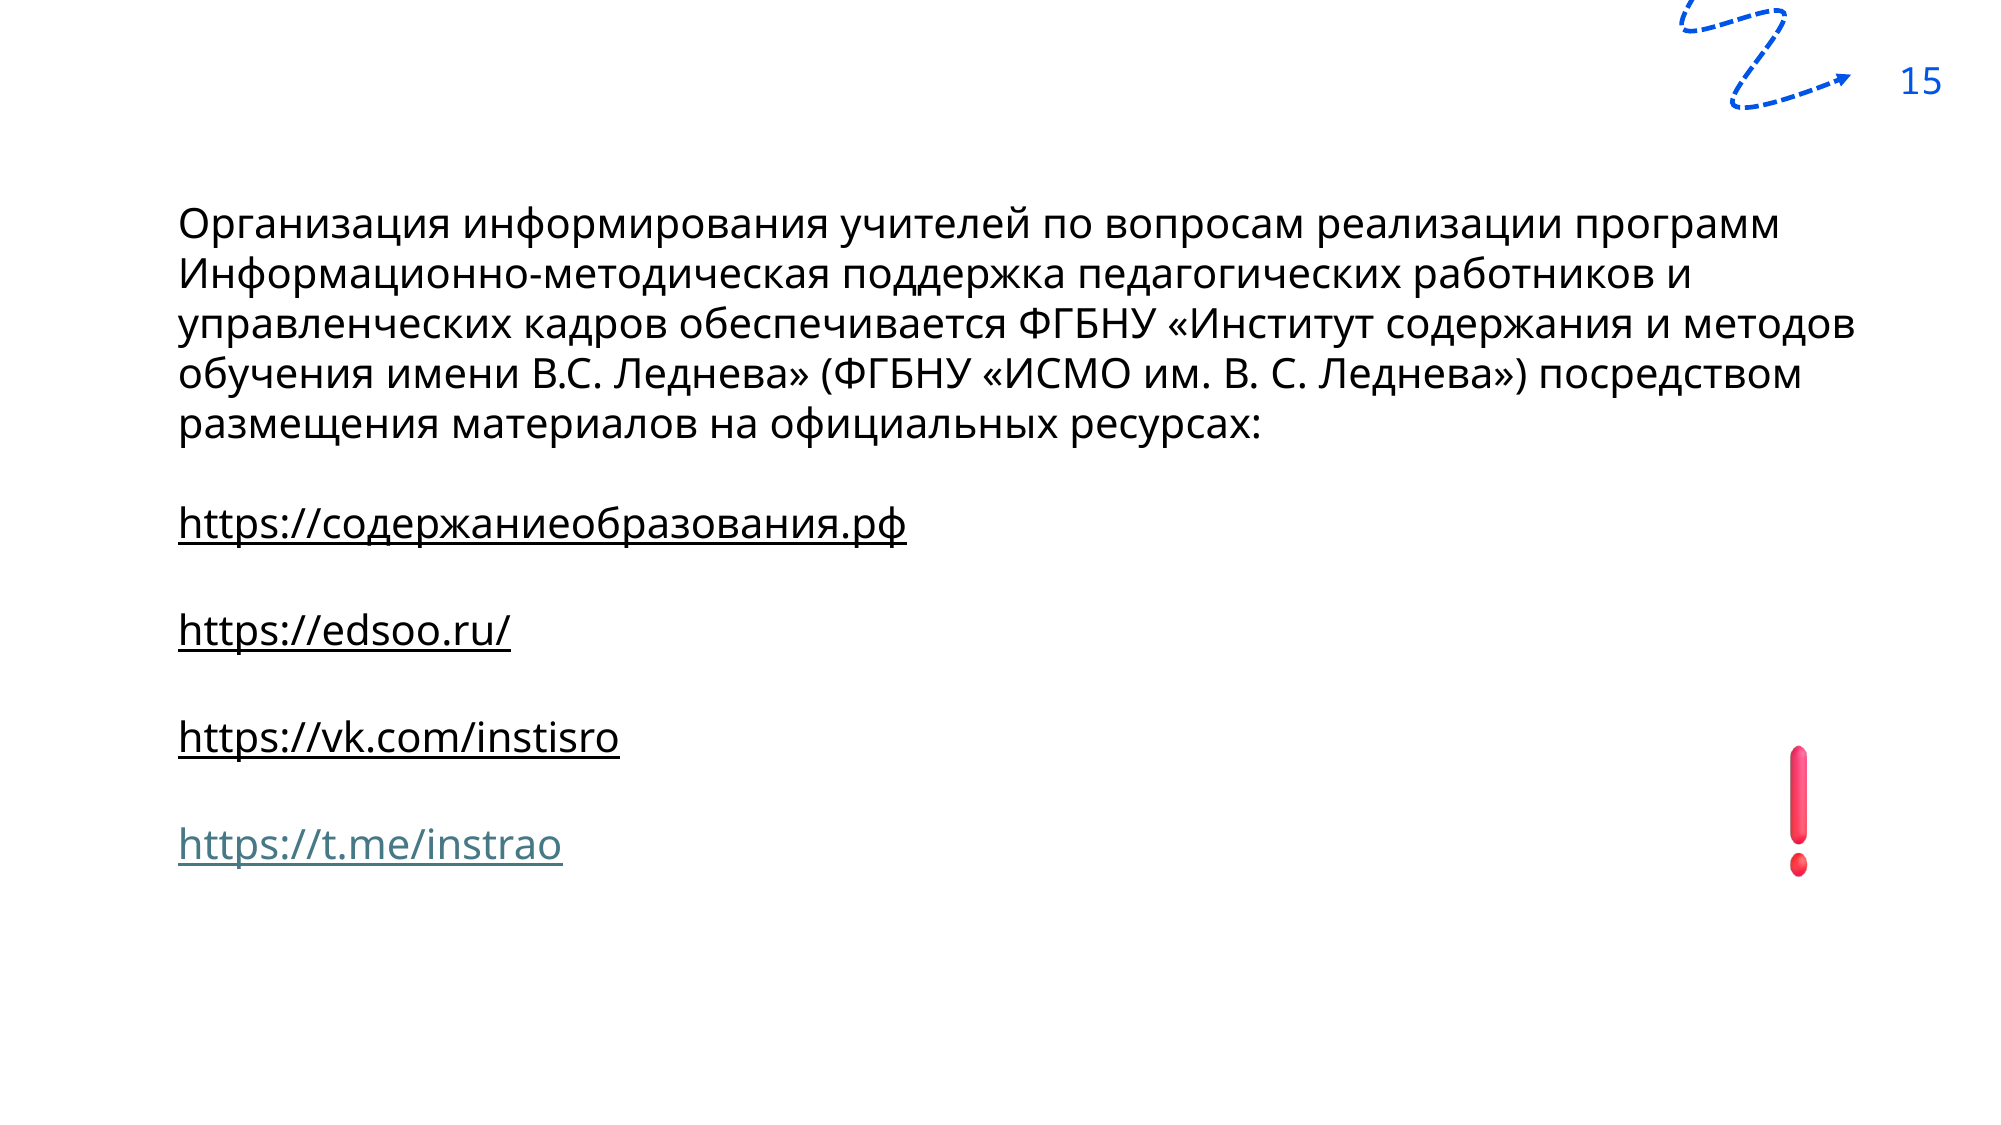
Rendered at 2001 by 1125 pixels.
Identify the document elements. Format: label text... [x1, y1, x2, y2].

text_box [0, 0, 2000, 160]
picture [1744, 736, 1852, 886]
text_box Организация информирования учителей по вопросам реализации программ Информационно-методическая поддержка педагогических работников и управленческих кадров обеспечивается ФГБНУ «Институт содержания и методов обучения имени В.С. Леднева» (ФГБНУ «ИСМО им. В. С. Леднева») посредством размещения материалов на официальных ресурсах: https://содержаниеобразования.рф https://edsoo.ru/ https://vk.com/instisro https://t.me/instrao [163, 189, 1905, 883]
